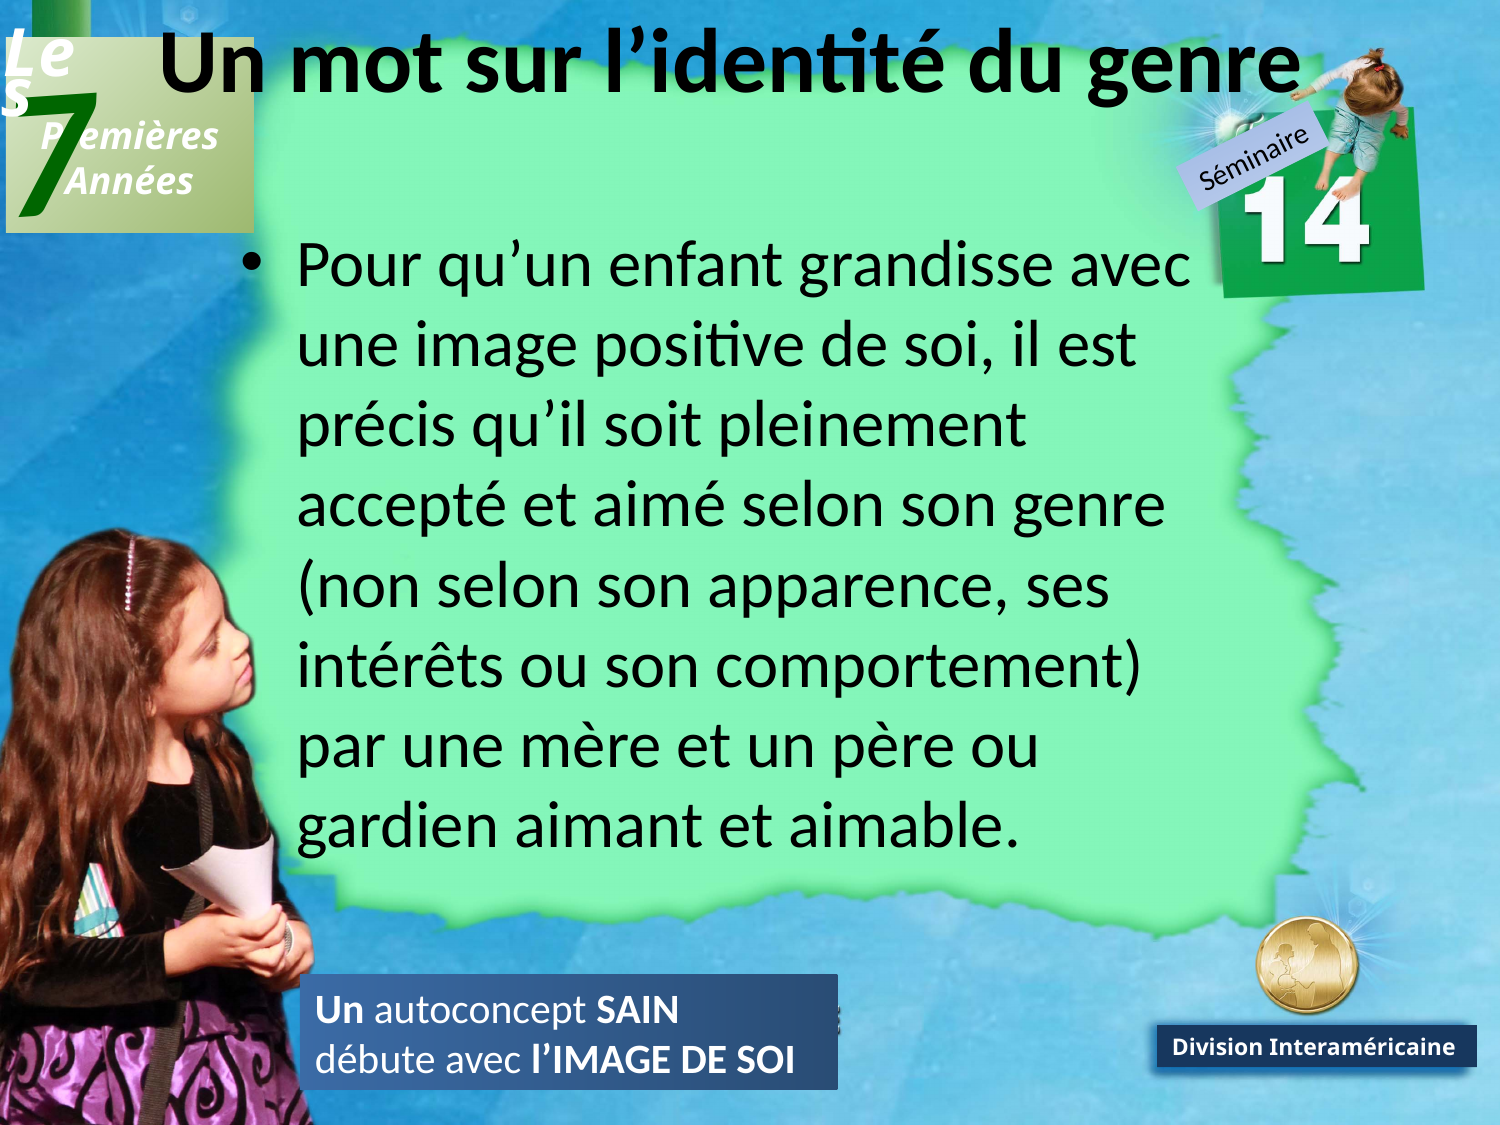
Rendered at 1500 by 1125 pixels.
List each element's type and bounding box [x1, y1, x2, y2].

picture [0, 0, 1500, 1125]
text_box [0, 24, 255, 263]
